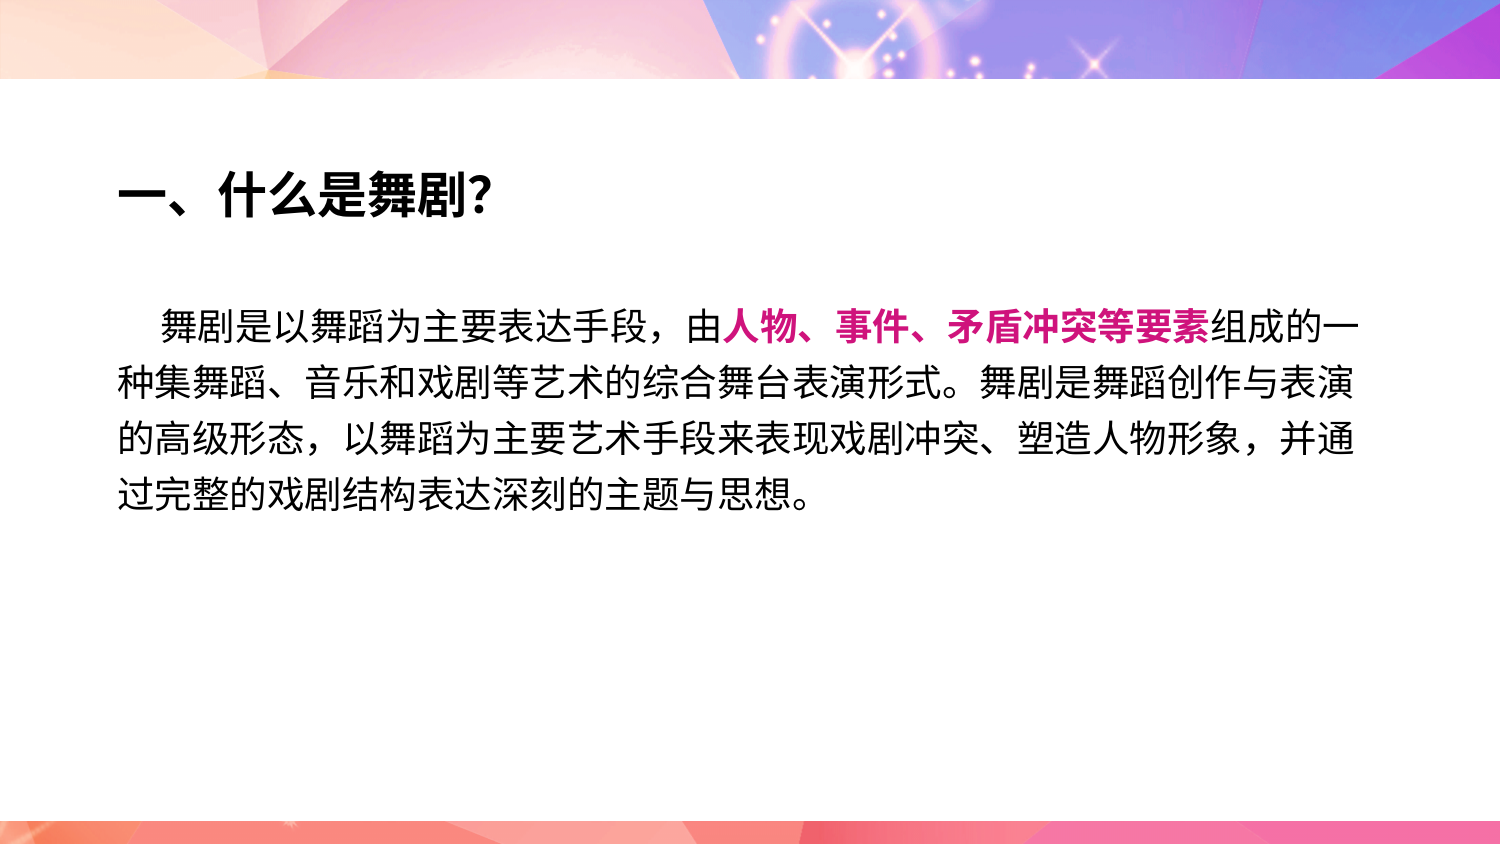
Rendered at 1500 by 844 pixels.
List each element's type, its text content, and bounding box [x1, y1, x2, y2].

text_box 一、什么是舞剧？ 舞剧是以舞蹈为主要表达手段，由人物、事件、矛盾冲突等要素组成的一种集舞蹈、音乐和戏剧等艺术的综合舞台表演形式。舞剧是舞蹈创作与表演的高级形态，以舞蹈为主要艺术手段来表现戏剧冲突、塑造人物形象，并通过完整的戏剧结构表达深刻的主题与思想。 [102, 156, 1396, 592]
picture [0, 0, 1500, 79]
picture [0, 821, 1500, 844]
